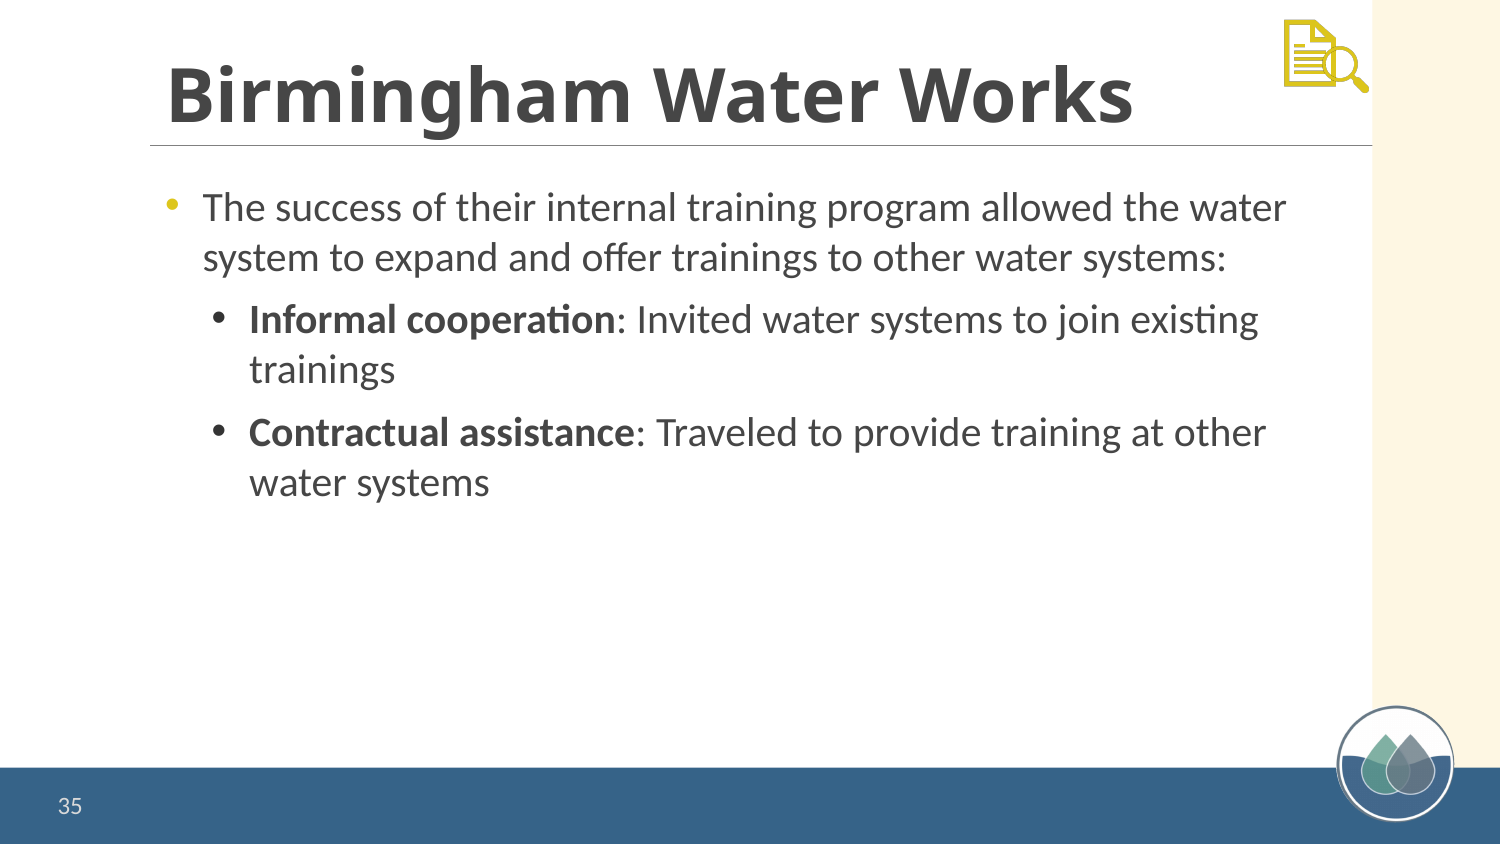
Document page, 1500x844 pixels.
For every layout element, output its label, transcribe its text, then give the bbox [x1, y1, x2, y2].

slide_number 35 [16, 782, 124, 828]
list The success of their internal training program allowed the water system to expand and offer trainings to other water systems: Informal cooperation: Invited water systems to join existing trainings Contractual assistance: Traveled to provide training at other water systems [150, 171, 1373, 760]
picture [1270, 13, 1350, 21]
title Birmingham Water Works [150, 21, 1373, 146]
